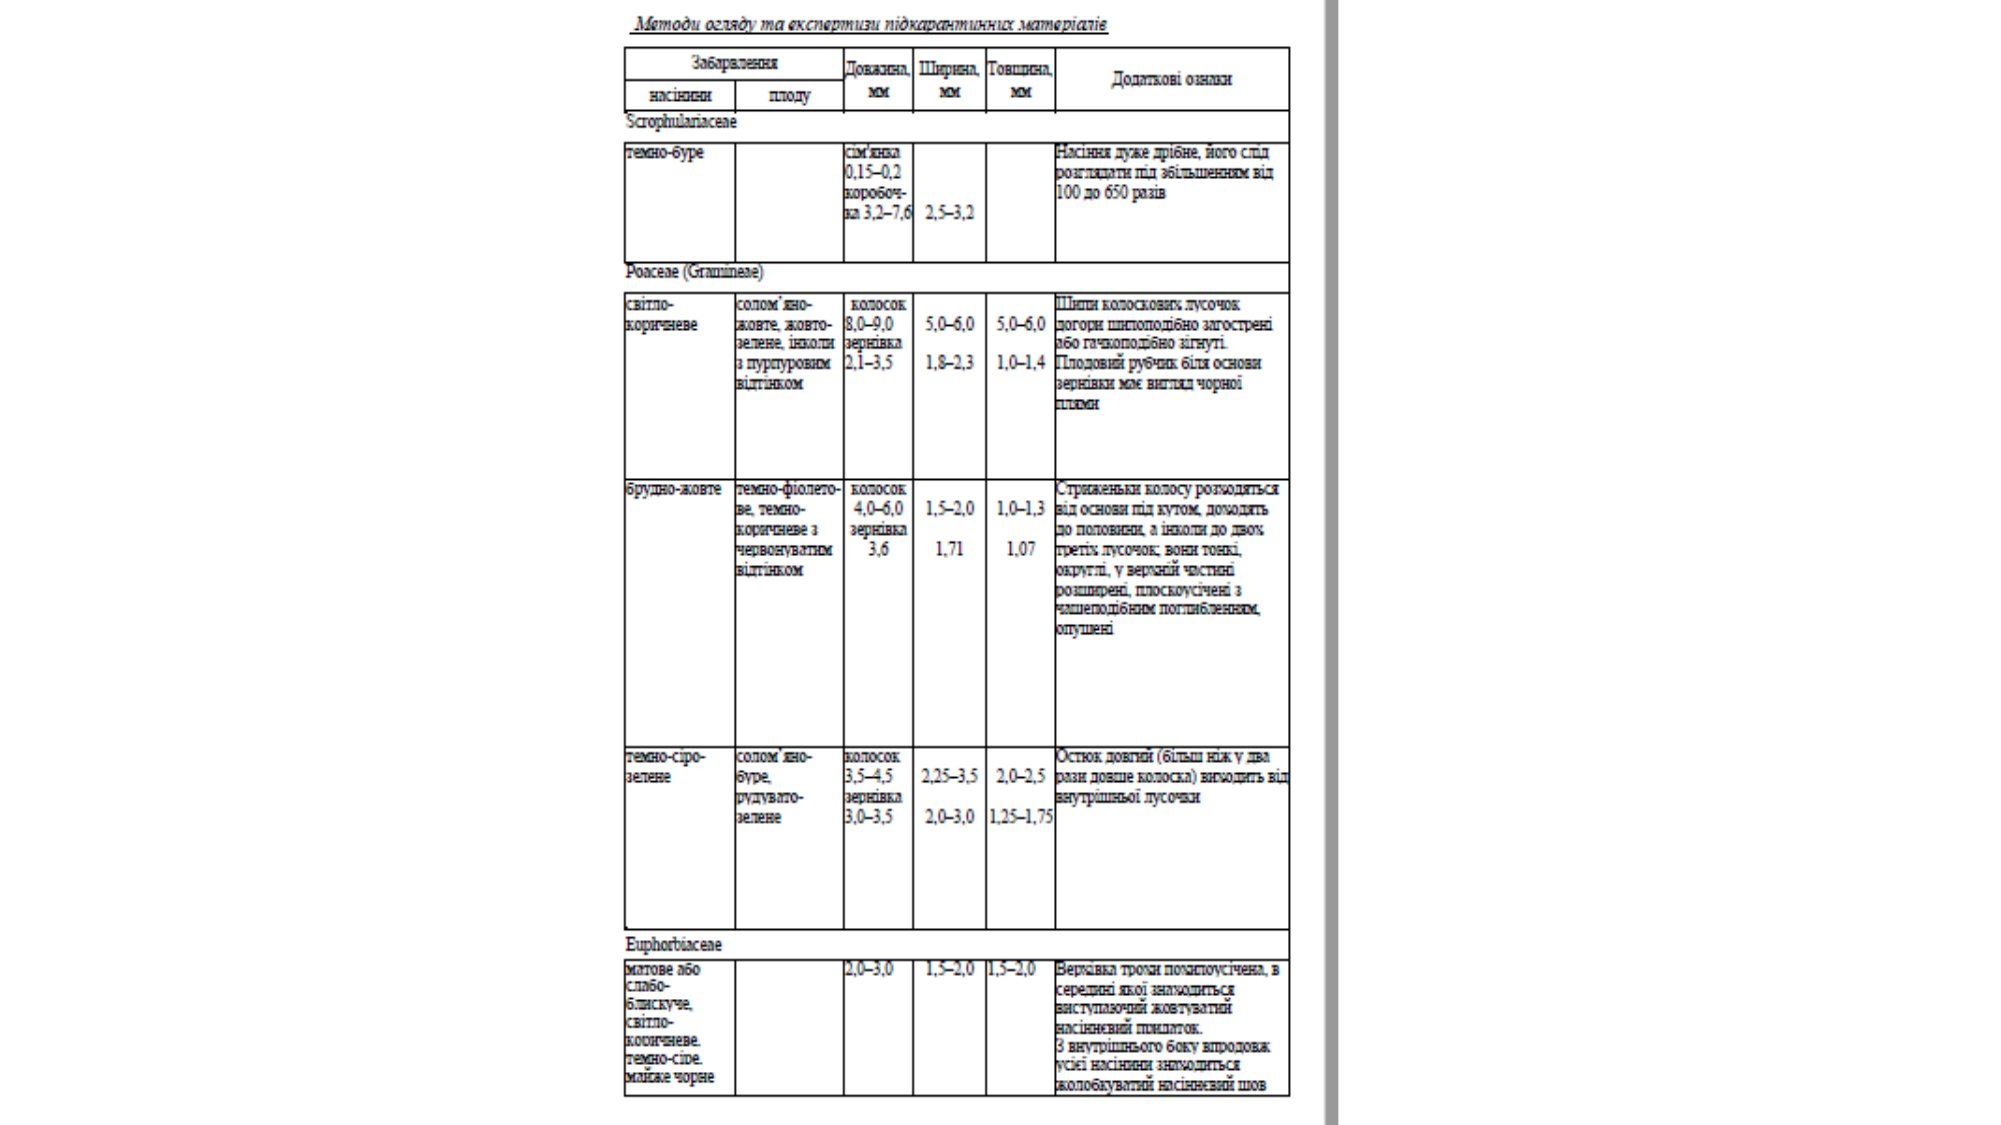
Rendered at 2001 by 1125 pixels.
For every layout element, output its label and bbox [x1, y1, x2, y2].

list [569, 0, 1339, 1125]
